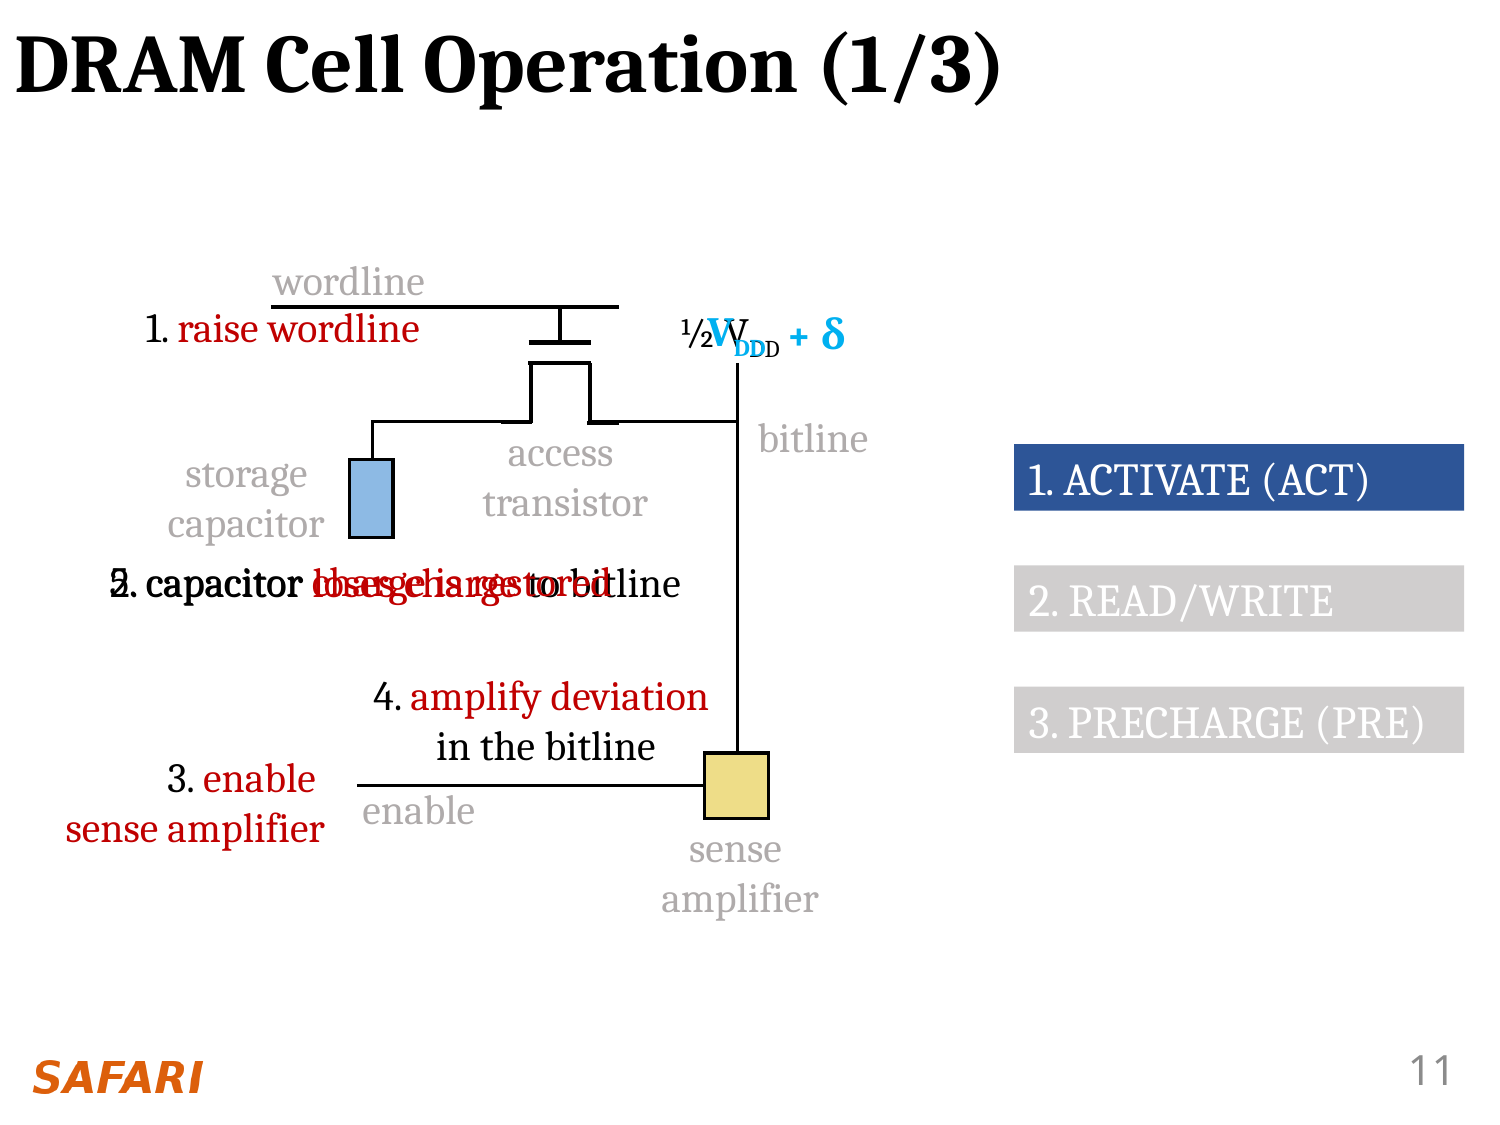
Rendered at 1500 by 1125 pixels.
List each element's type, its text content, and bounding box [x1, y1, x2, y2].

text_box 4. amplify deviation in the bitline [358, 661, 734, 777]
text_box bitline [742, 403, 884, 469]
text_box storage capacitor [152, 438, 340, 547]
text_box 2. capacitor loses charge to bitline [627, 548, 705, 613]
text_box 3. PRECHARGE (PRE) [1013, 686, 1465, 754]
title DRAM Cell Operation (1/3) [0, 13, 1475, 135]
text_box ½ VDD [664, 298, 737, 370]
picture [31, 1051, 209, 1104]
text_box access transistor [467, 416, 663, 532]
text_box 1. raise wordline [57, 293, 435, 359]
text_box 3. enable sense amplifier [50, 742, 340, 858]
text_box sense amplifier [579, 813, 901, 928]
text_box wordline [258, 246, 440, 306]
text_box + δ [822, 300, 892, 365]
text_box VDD [692, 297, 822, 369]
text_box 1. ACTIVATE (ACT) [1013, 443, 1465, 512]
text_box [704, 752, 769, 813]
text_box enable [347, 775, 491, 841]
text_box 2. READ/WRITE [1013, 564, 1465, 633]
text_box [348, 458, 394, 538]
text_box 5. capacitor charge is restored [94, 547, 627, 613]
